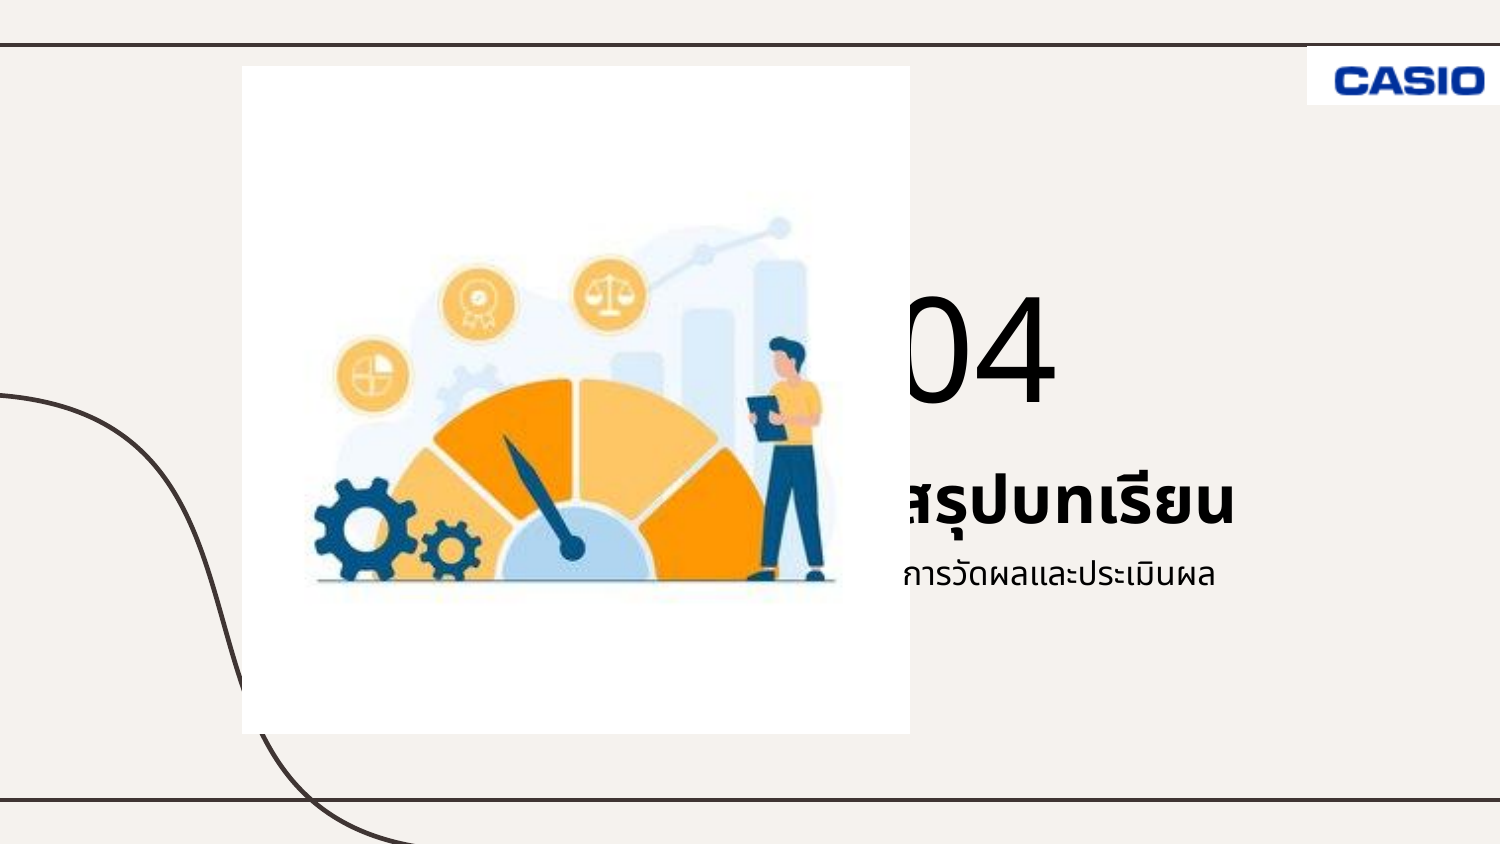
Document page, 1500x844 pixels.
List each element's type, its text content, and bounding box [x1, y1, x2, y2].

subtitle การวัดผลและประเมินผล [914, 537, 1325, 603]
title 04 [914, 263, 1148, 425]
picture [1307, 46, 1500, 105]
picture [241, 65, 910, 734]
title สรุปบทเรียน [914, 443, 1500, 551]
